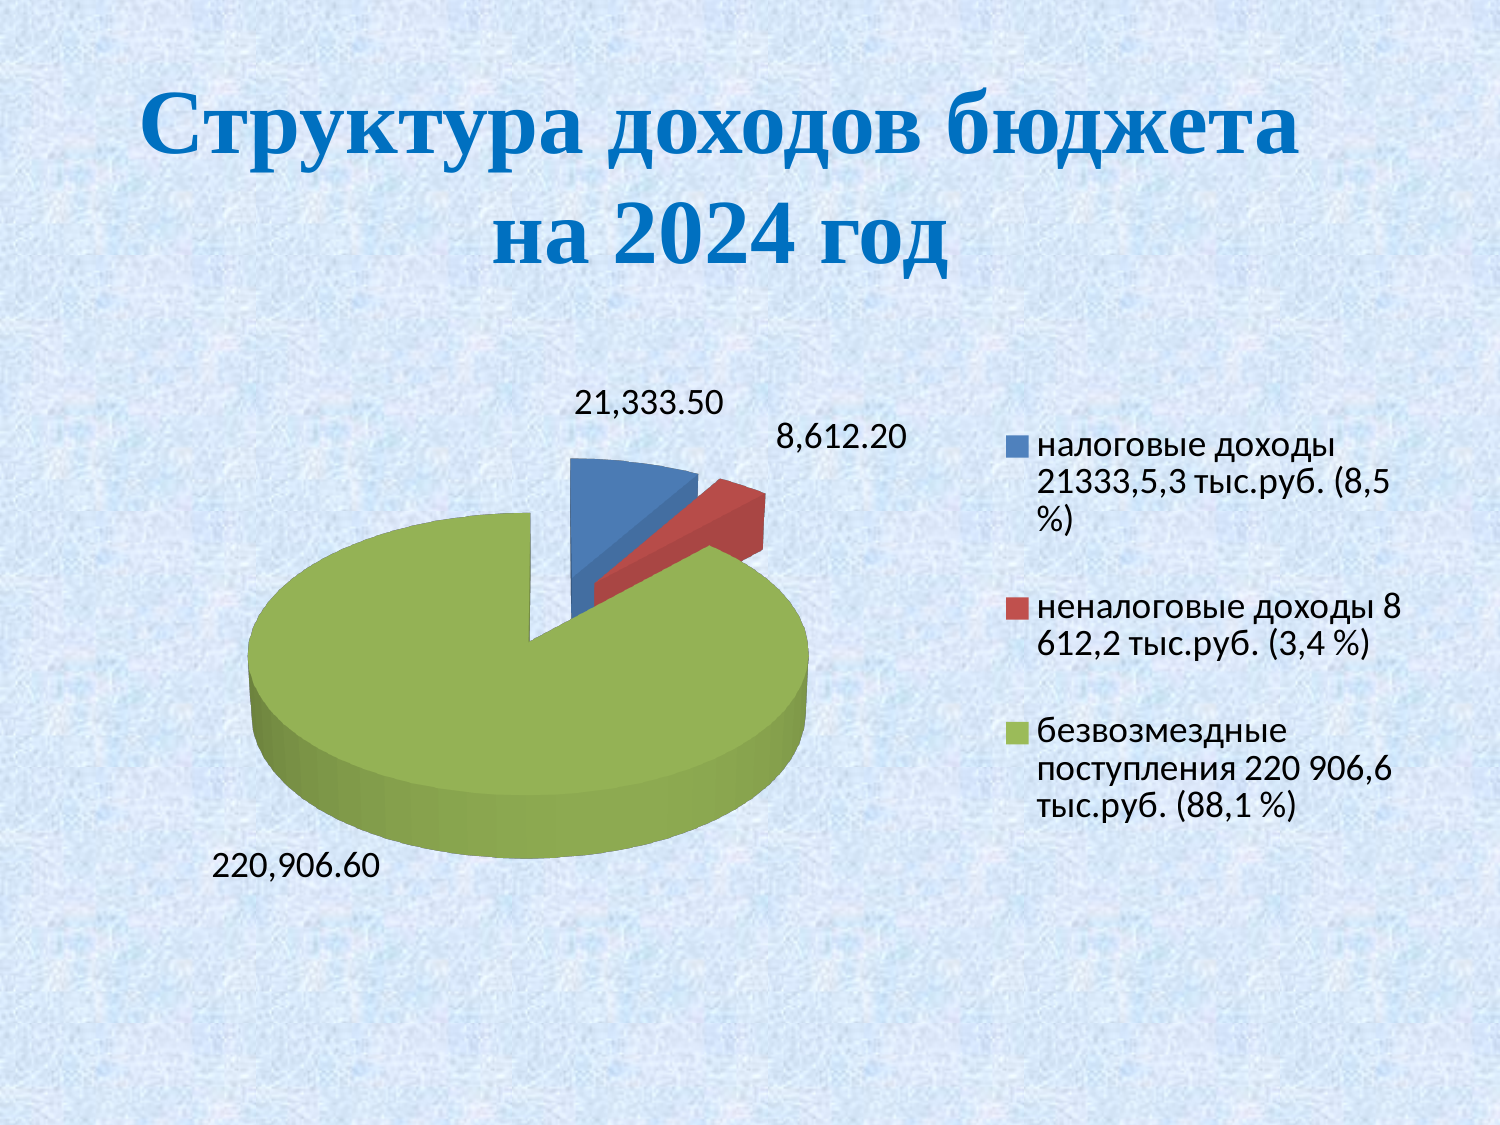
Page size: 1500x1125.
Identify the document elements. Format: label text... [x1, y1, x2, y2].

text_box Структура доходов бюджета на 2024 год [64, 54, 1376, 290]
chart [88, 302, 1428, 1009]
picture [0, 0, 1500, 1125]
